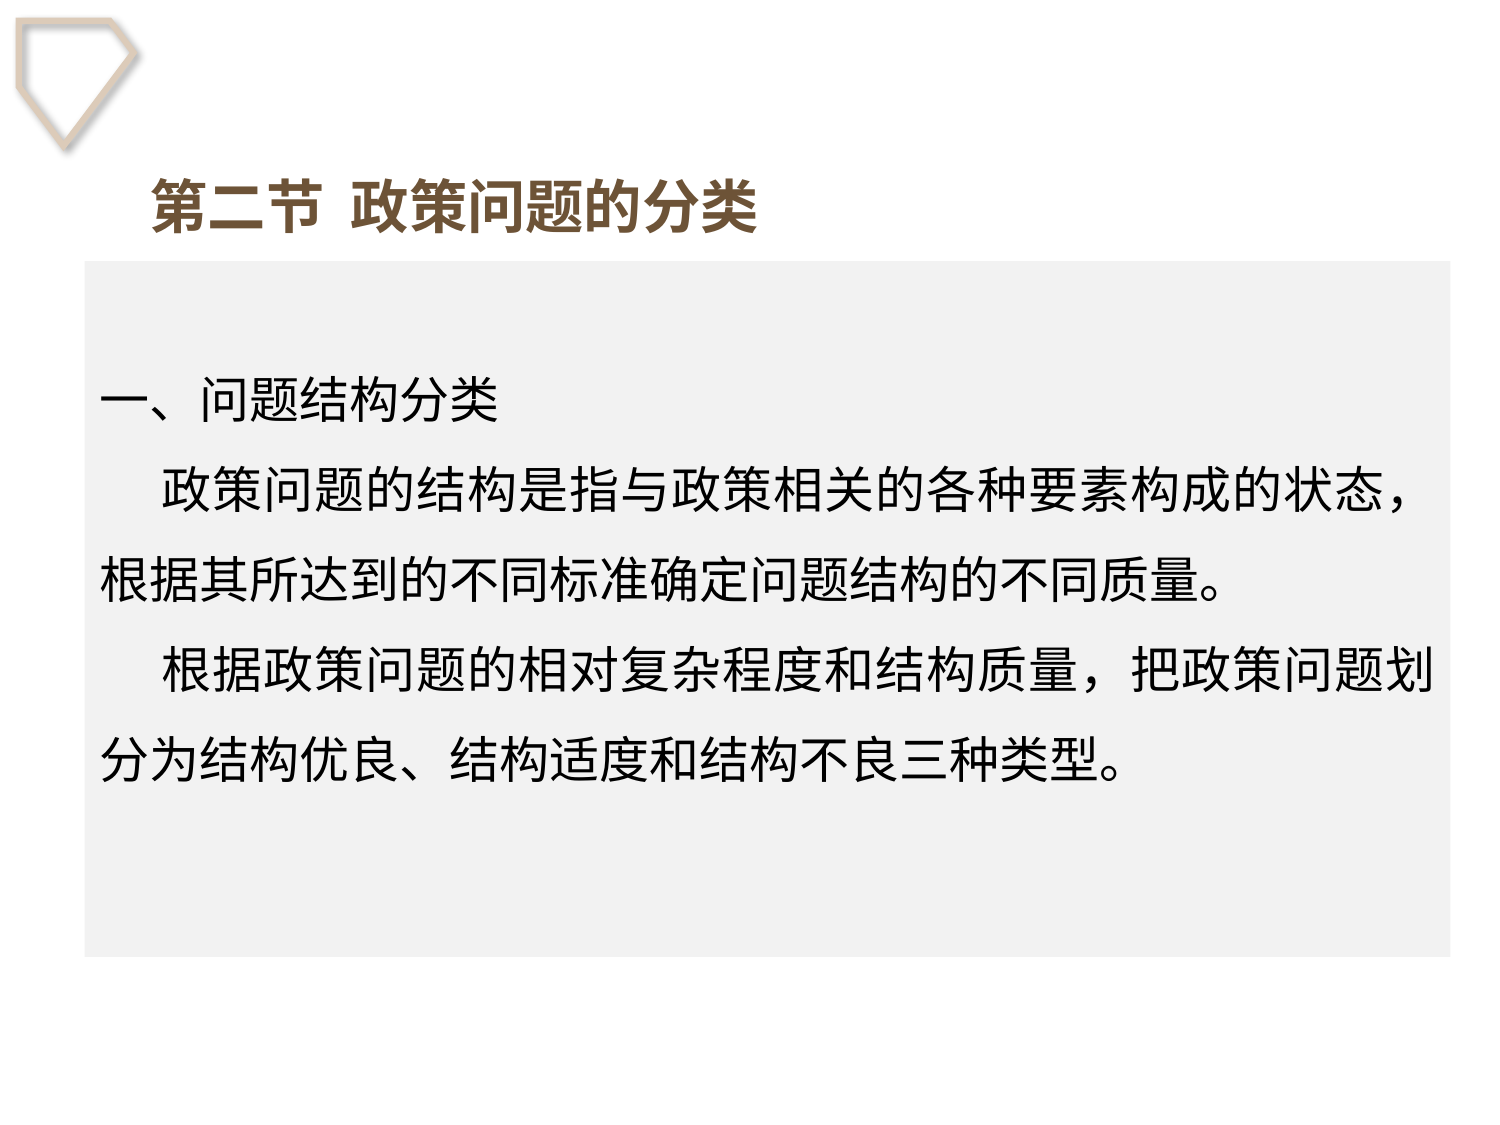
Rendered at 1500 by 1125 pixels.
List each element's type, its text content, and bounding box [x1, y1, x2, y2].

text_box 一、问题结构分类 政策问题的结构是指与政策相关的各种要素构成的状态，根据其所达到的不同标准确定问题结构的不同质量。 根据政策问题的相对复杂程度和结构质量，把政策问题划分为结构优良、结构适度和结构不良三种类型。 [84, 260, 1451, 958]
text_box 第二节 政策问题的分类 [134, 162, 954, 248]
